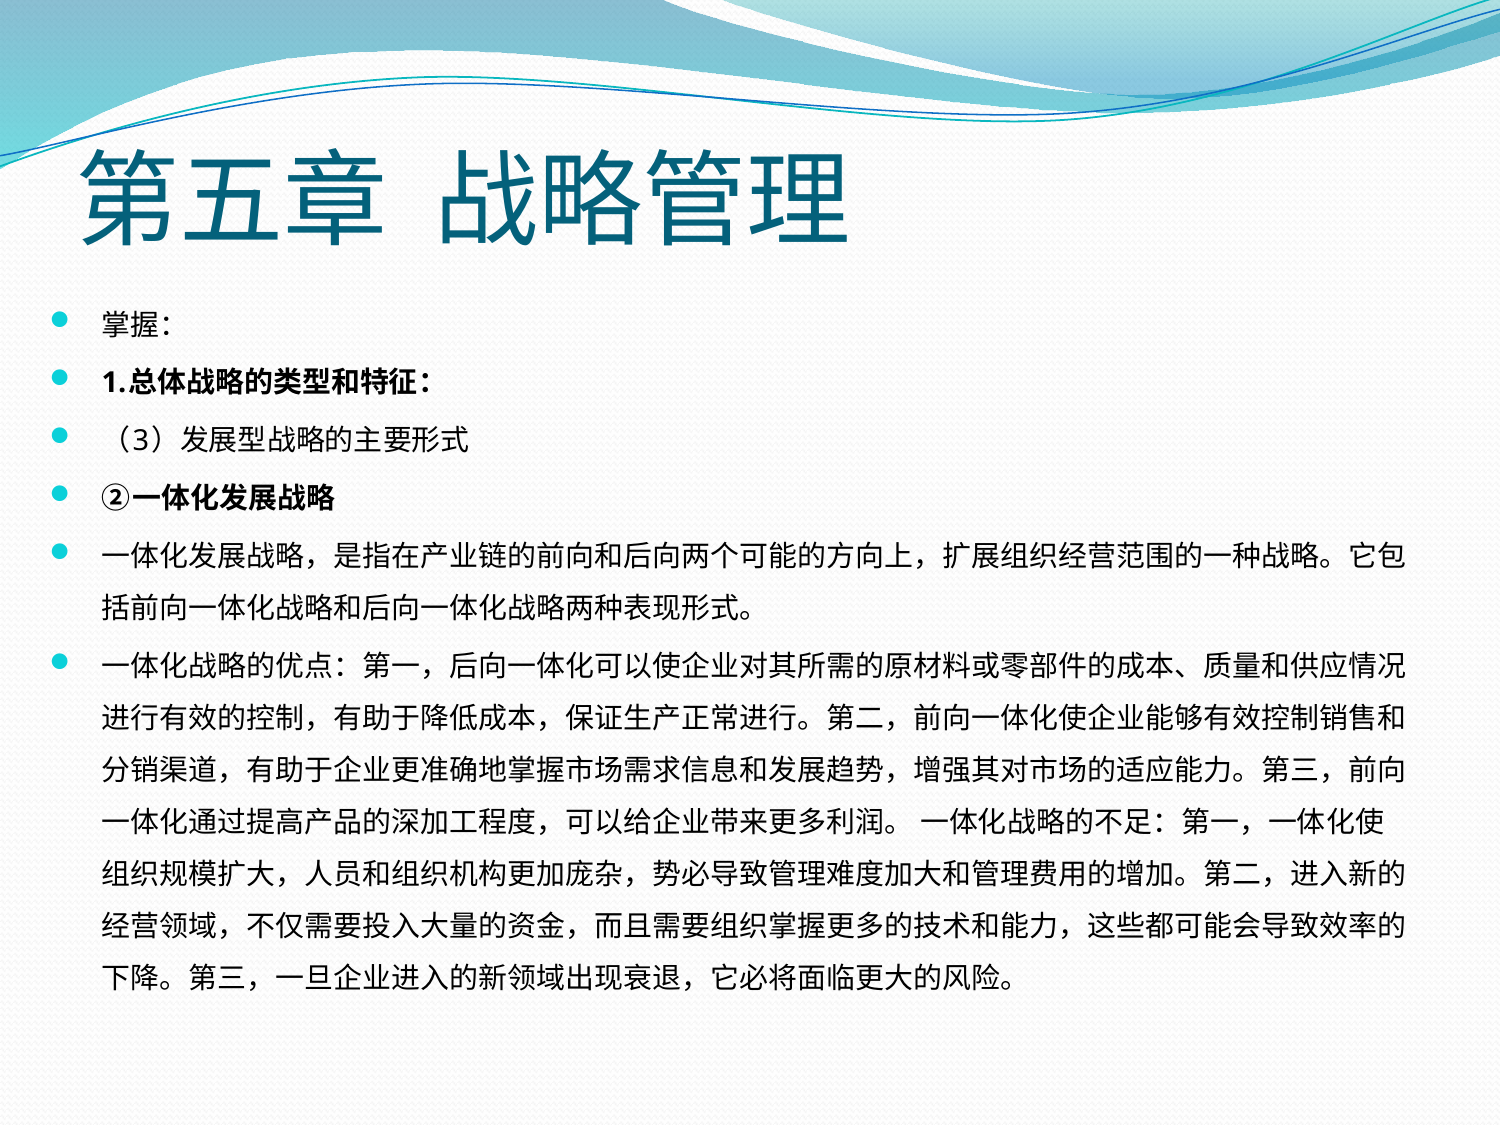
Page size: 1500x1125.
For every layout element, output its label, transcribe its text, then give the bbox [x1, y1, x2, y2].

list 掌握： 1.总体战略的类型和特征： （3）发展型战略的主要形式 ②一体化发展战略 一体化发展战略，是指在产业链的前向和后向两个可能的方向上，扩展组织经营范围的一种战略。它包括前向一体化战略和后向一体化战略两种表现形式。 一体化战略的优点：第一，后向一体化可以使企业对其所需的原材料或零部件的成本、质量和供应情况进行有效的控制，有助于降低成本，保证生产正常进行。第二，前向一体化使企业能够有效控制销售和分销渠道，有助于企业更准确地掌握市场需求信息和发展趋势，增强其对市场的适应能力。第三，前向一体化通过提高产品的深加工程度，可以给企业带来更多利润。 一体化战略的不足：第一，一体化使组织规模扩大，人员和组织机构更加庞杂，势必导致管理难度加大和管理费用的增加。第二，进入新的经营领域，不仅需要投入大量的资金，而且需要组织掌握更多的技术和能力，这些都可能会导致效率的下降。第三，一旦企业进入的新领域出现衰退，它必将面临更大的风险。 [34, 281, 1425, 1038]
title 第五章 战略管理 [75, 70, 1425, 258]
